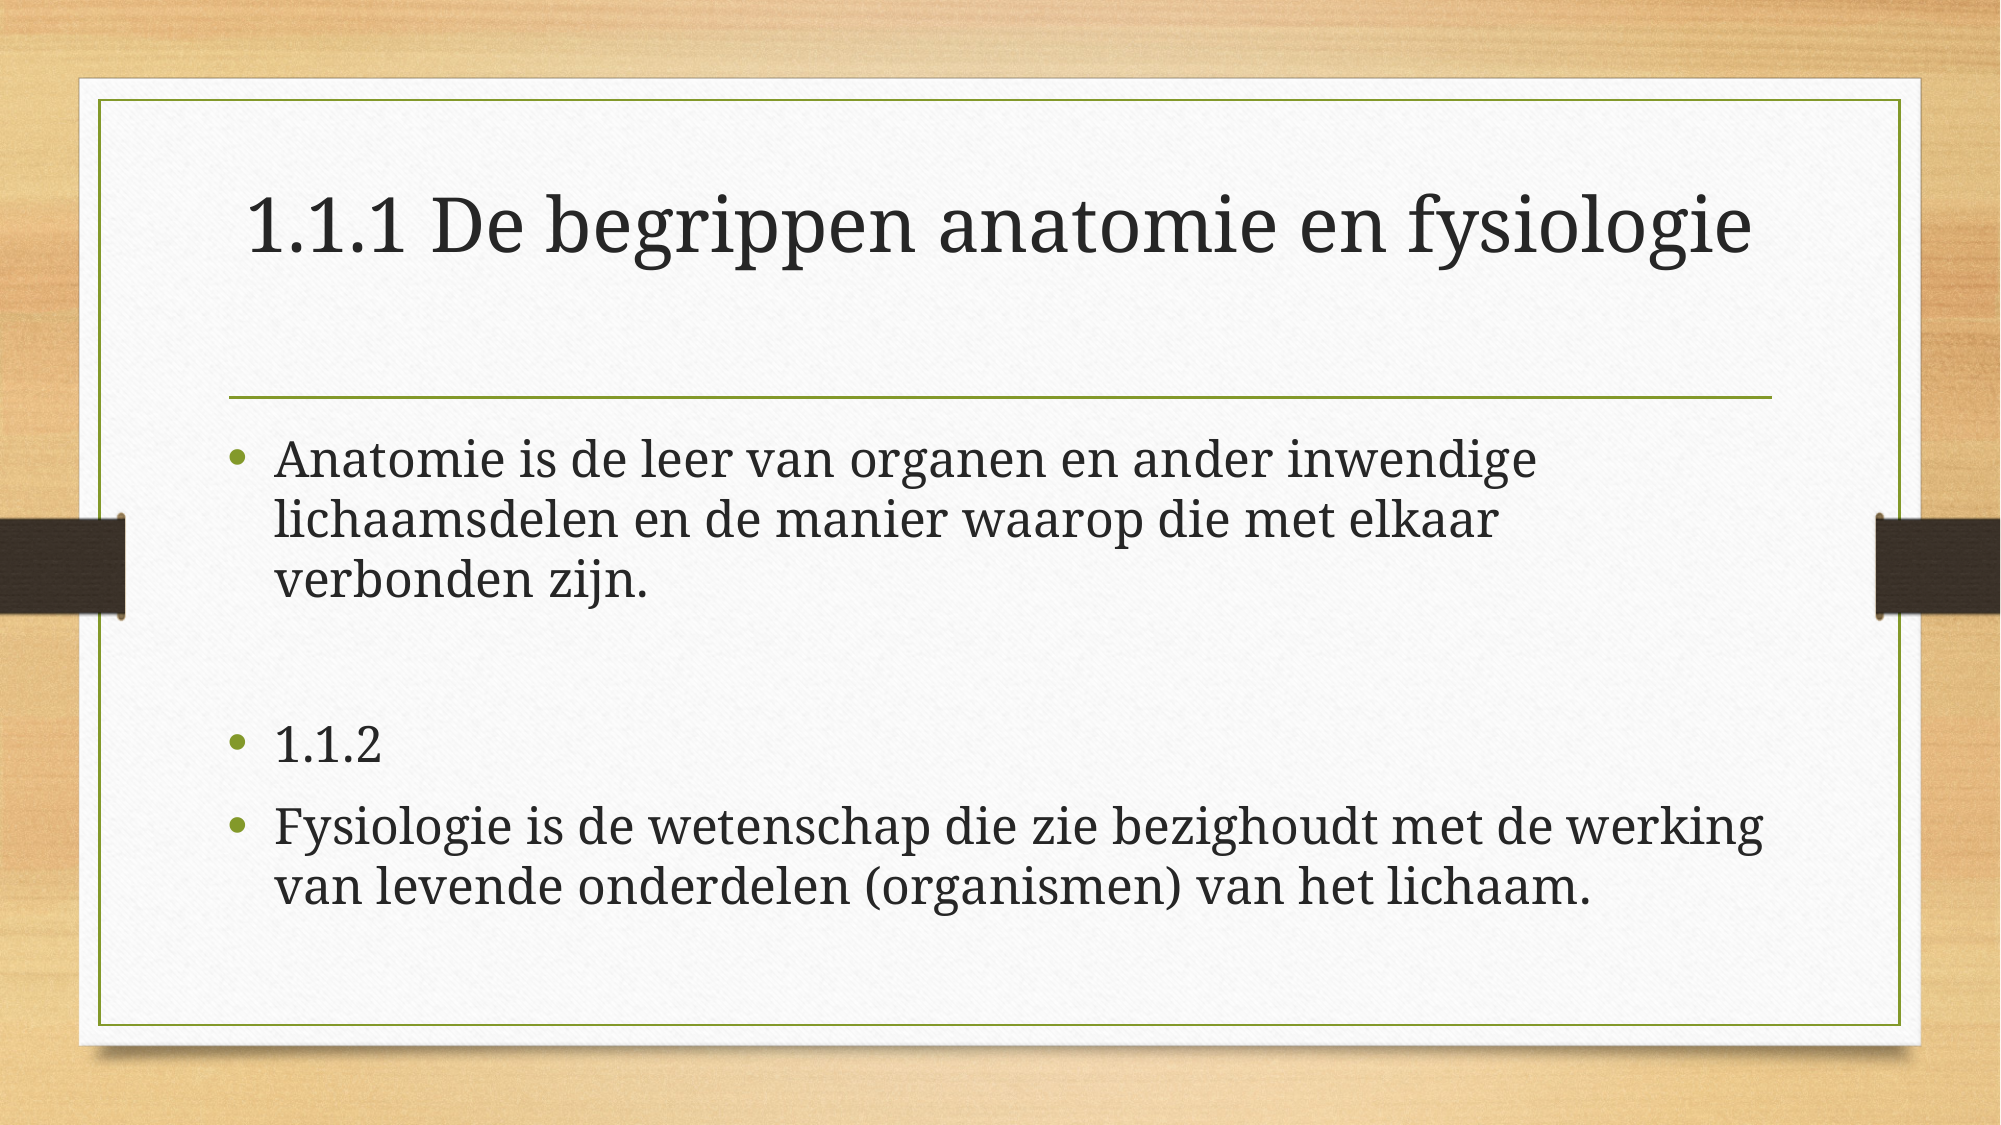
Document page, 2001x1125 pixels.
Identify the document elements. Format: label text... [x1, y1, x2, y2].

picture [0, 0, 2001, 1125]
title 1.1.1 De begrippen anatomie en fysiologie [212, 161, 1788, 375]
list Anatomie is de leer van organen en ander inwendige lichaamsdelen en de manier waarop die met elkaar verbonden zijn. 1.1.2 Fysiologie is de wetenschap die zie bezighoudt met de werking van levende onderdelen (organismen) van het lichaam. [212, 419, 1788, 964]
